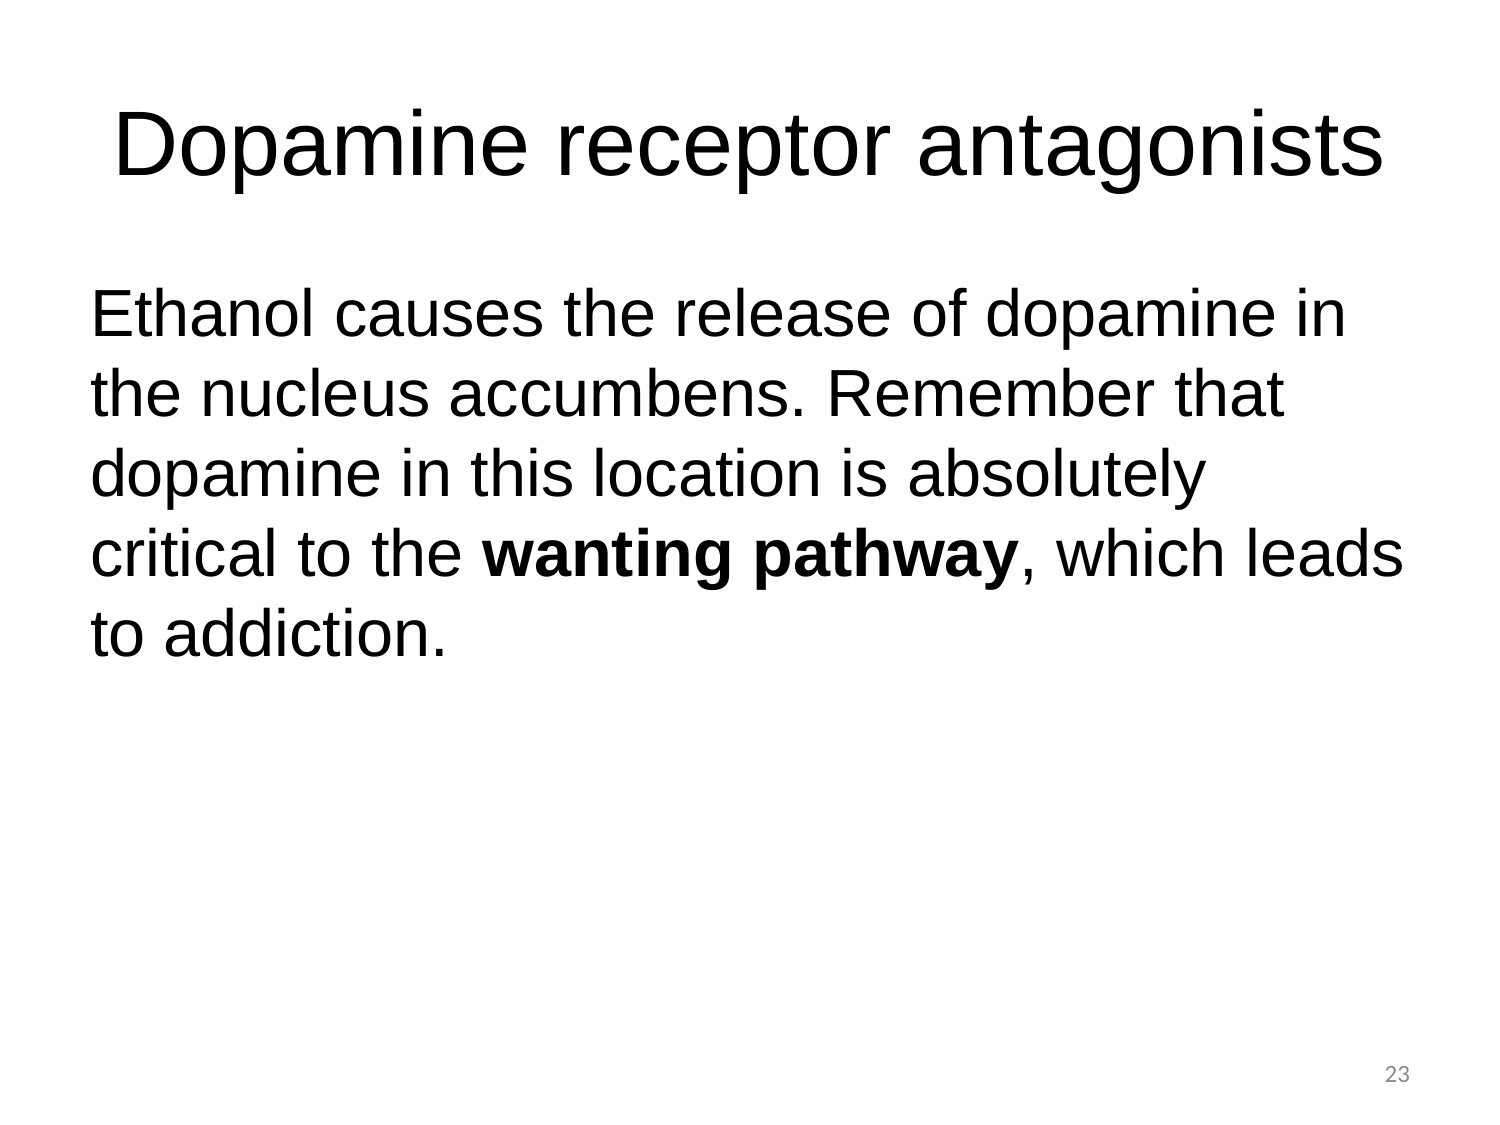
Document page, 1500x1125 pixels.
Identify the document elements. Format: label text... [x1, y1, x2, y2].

slide_number 23 [1074, 1042, 1425, 1103]
list Ethanol causes the release of dopamine in the nucleus accumbens. Remember that dopamine in this location is absolutely critical to the wanting pathway, which leads to addiction. [75, 262, 1425, 1005]
title Dopamine receptor antagonists [75, 45, 1425, 233]
